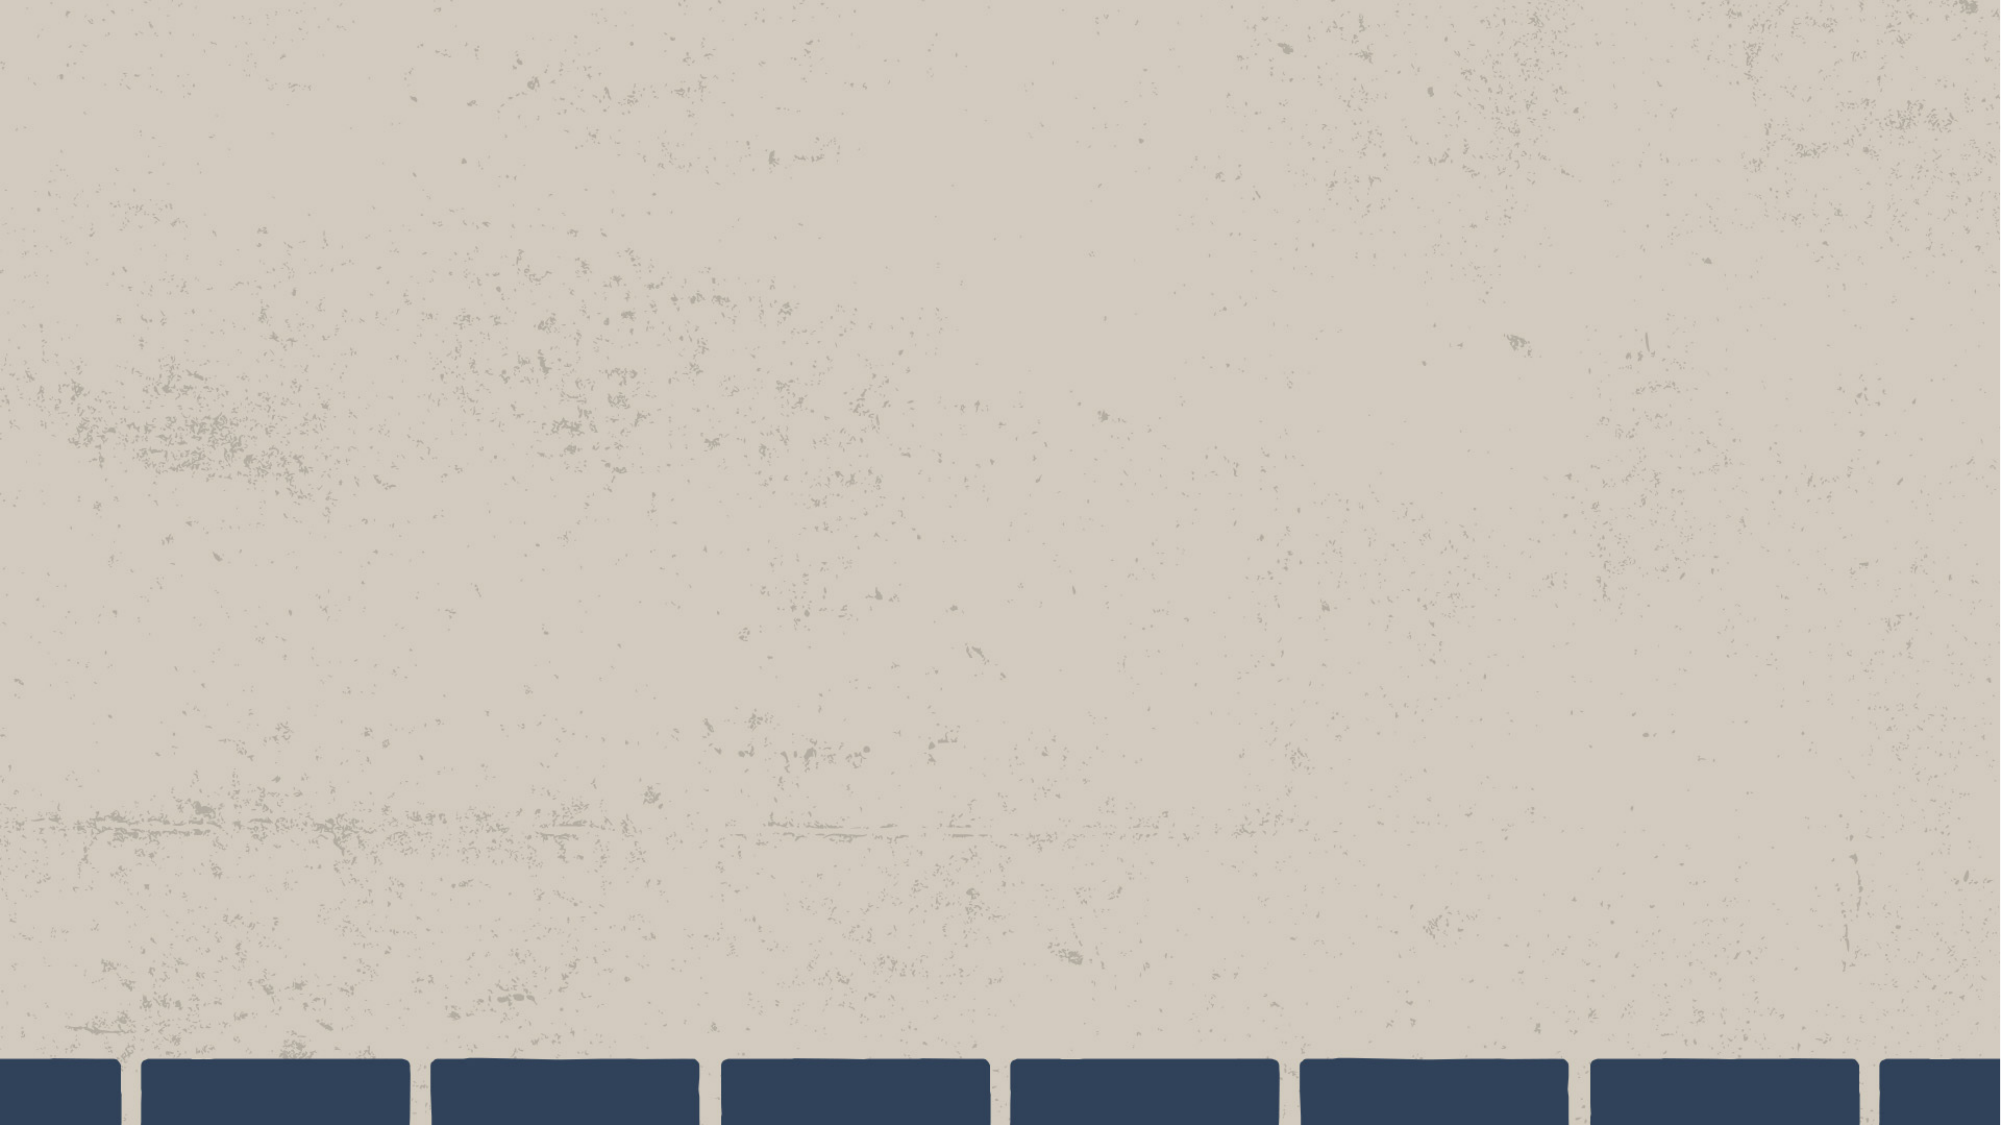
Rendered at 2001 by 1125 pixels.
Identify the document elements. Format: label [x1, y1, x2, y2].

text_box [0, 0, 2000, 1125]
